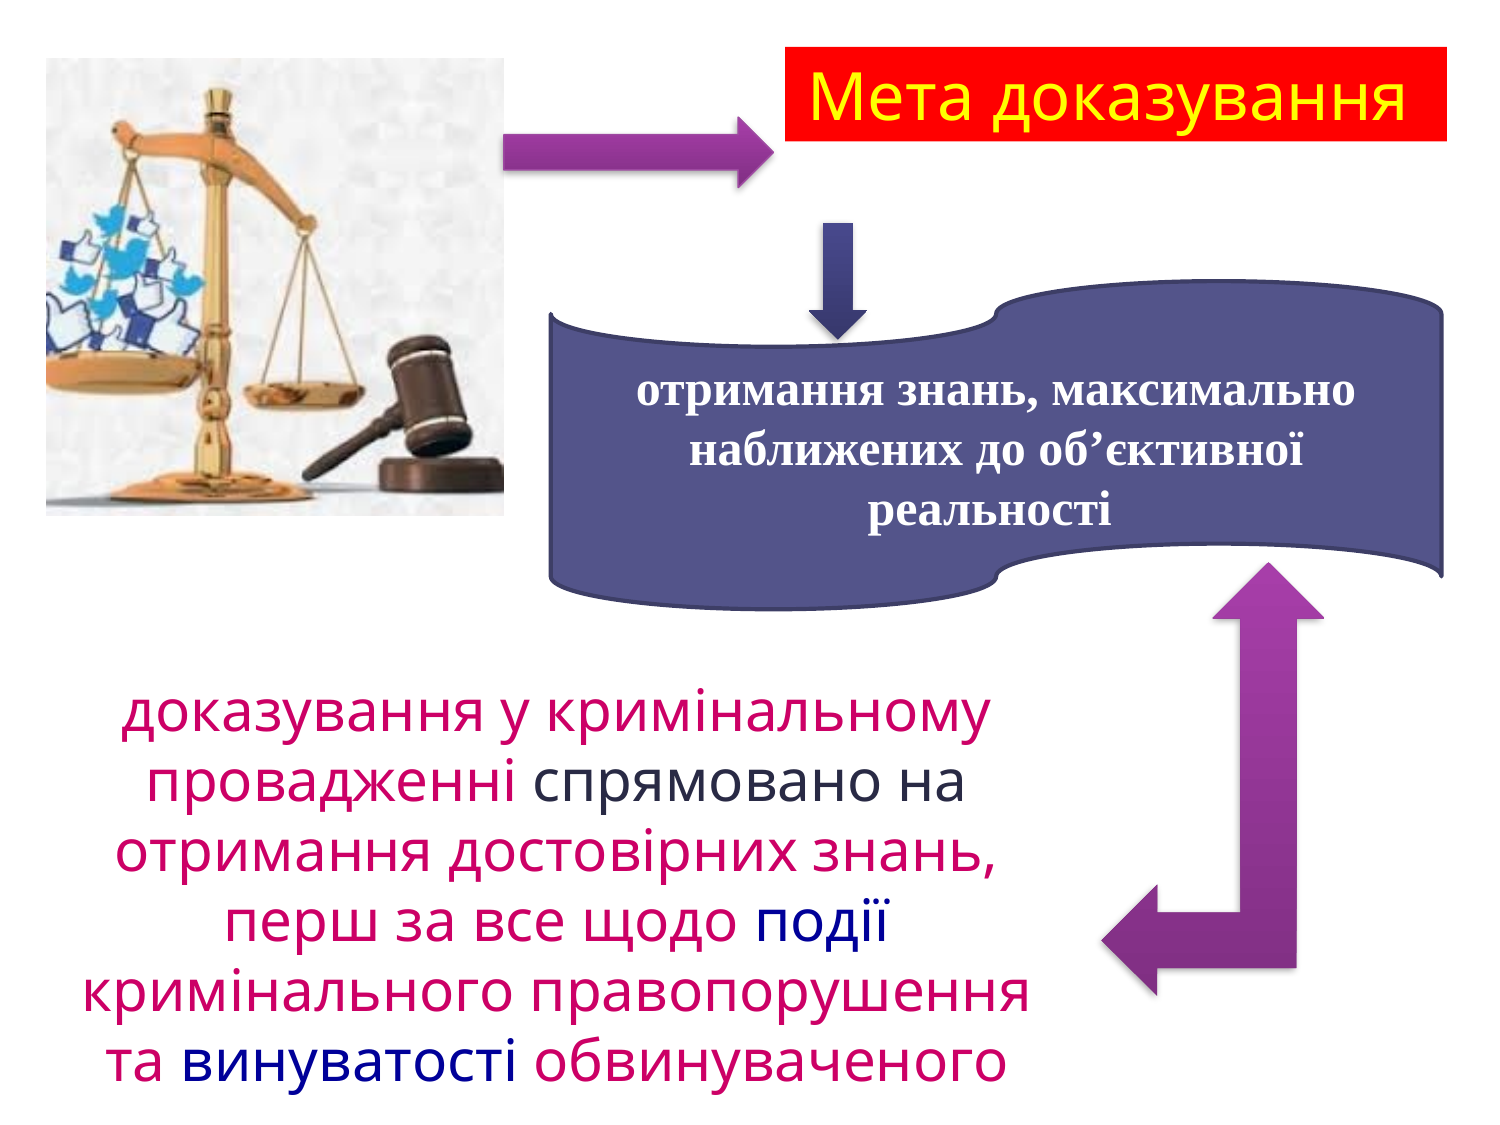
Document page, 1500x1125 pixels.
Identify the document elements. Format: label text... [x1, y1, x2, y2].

text_box [509, 116, 774, 189]
text_box Мета доказування [785, 46, 1447, 142]
text_box [808, 222, 868, 340]
text_box [1101, 562, 1325, 997]
text_box отримання знань, максимально наближених до об’єктивної реальності [548, 279, 1444, 612]
text_box доказування у кримінальному провадженні спрямовано на отримання достовірних знань, перш за все щодо події кримінального правопорушення та винуватості обвинуваченого [35, 621, 1079, 1101]
picture [46, 58, 505, 516]
